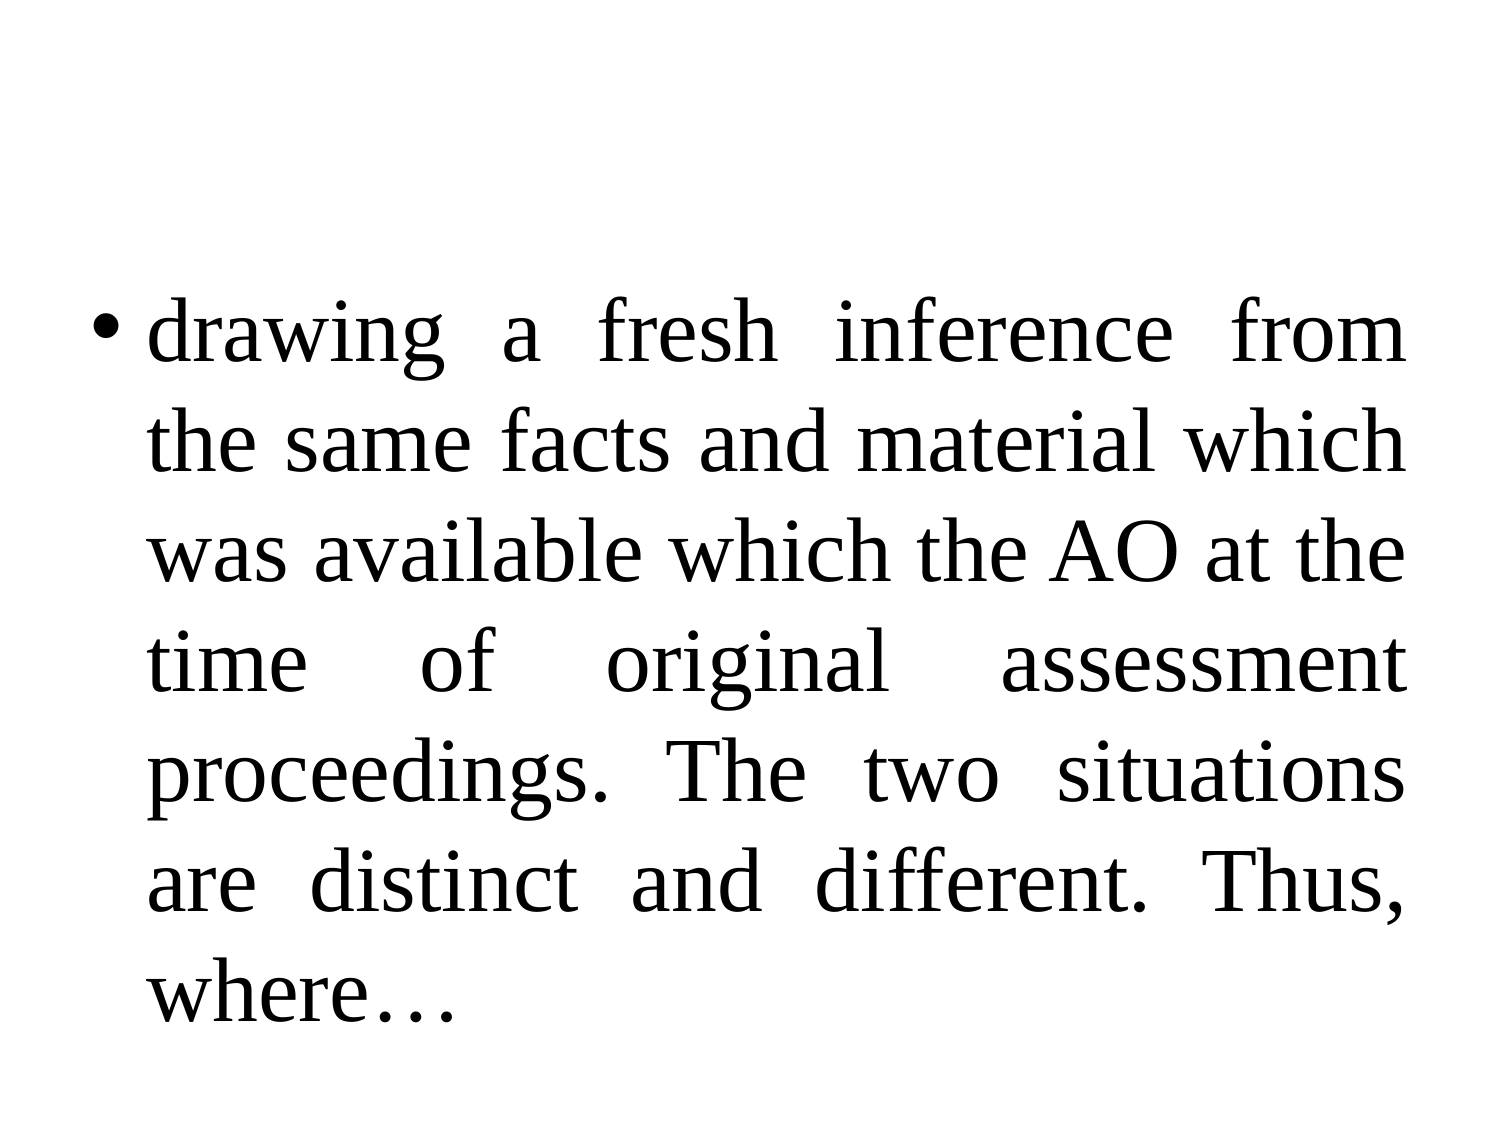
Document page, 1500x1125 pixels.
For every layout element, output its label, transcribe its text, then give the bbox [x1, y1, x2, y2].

list drawing a fresh inference from the same facts and material which was available which the AO at the time of original assessment proceedings. The two situations are distinct and different. Thus, where… [75, 262, 1425, 1050]
